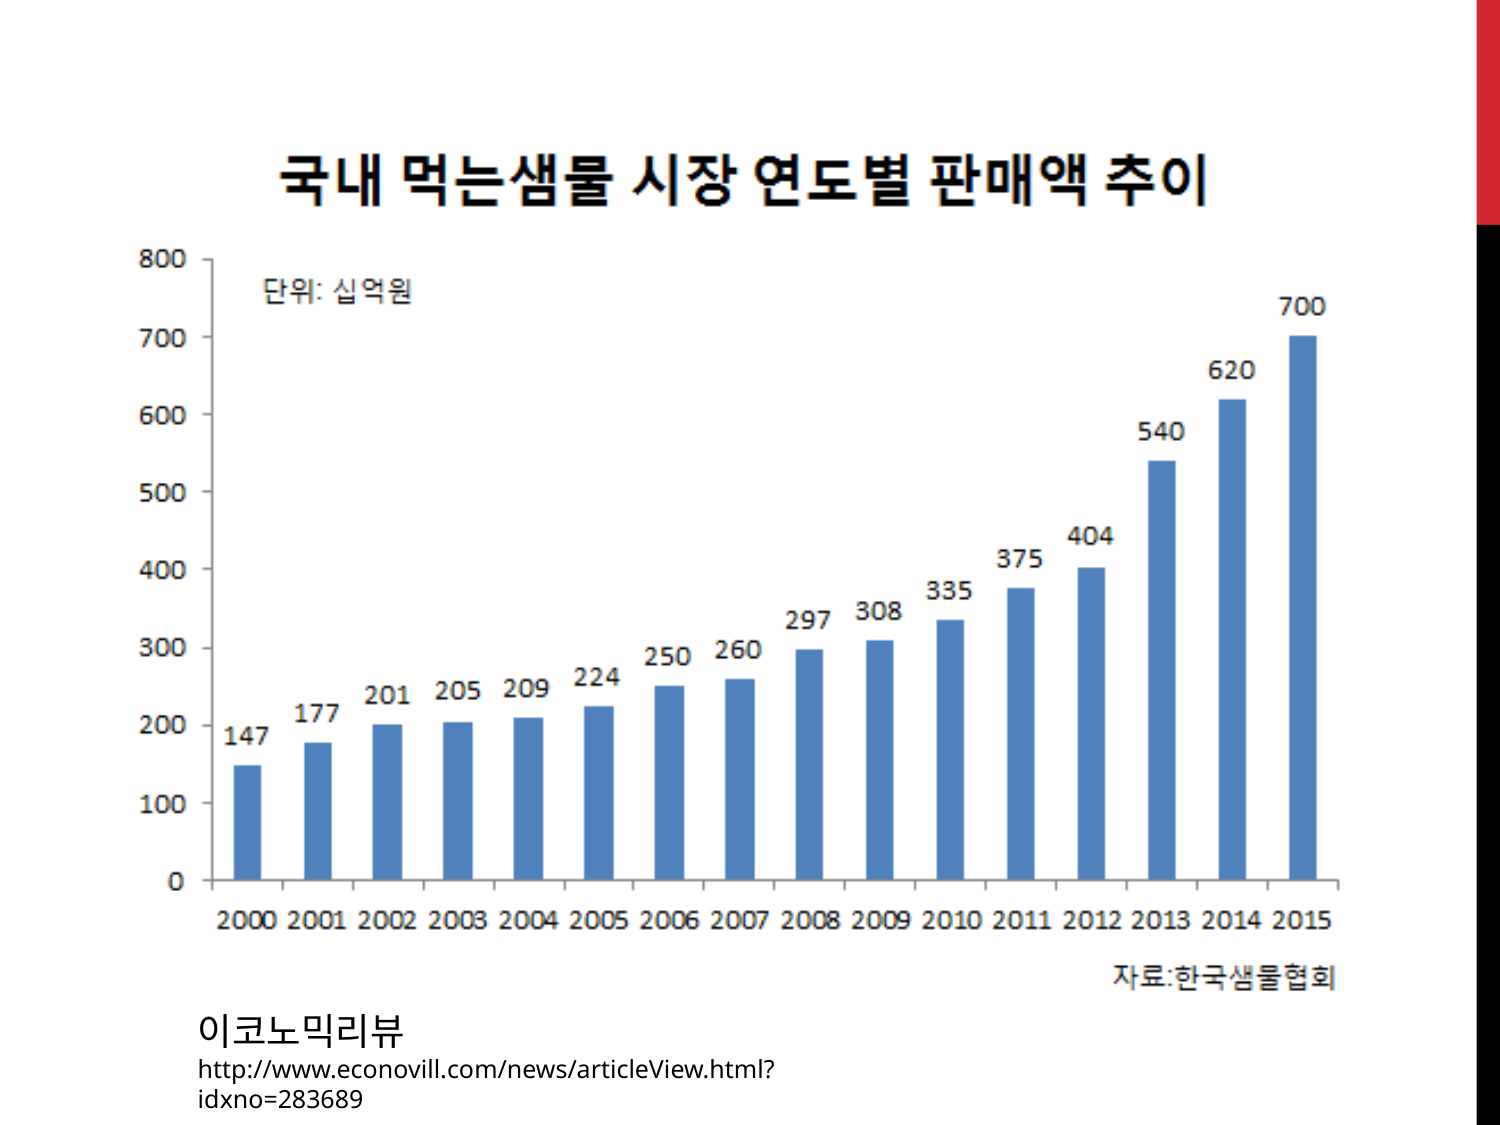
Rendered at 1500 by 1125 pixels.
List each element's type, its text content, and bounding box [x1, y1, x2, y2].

picture [123, 109, 1365, 1008]
text_box 이코노믹리뷰 http://www.econovill.com/news/articleView.html?idxno=283689 [182, 1012, 933, 1121]
